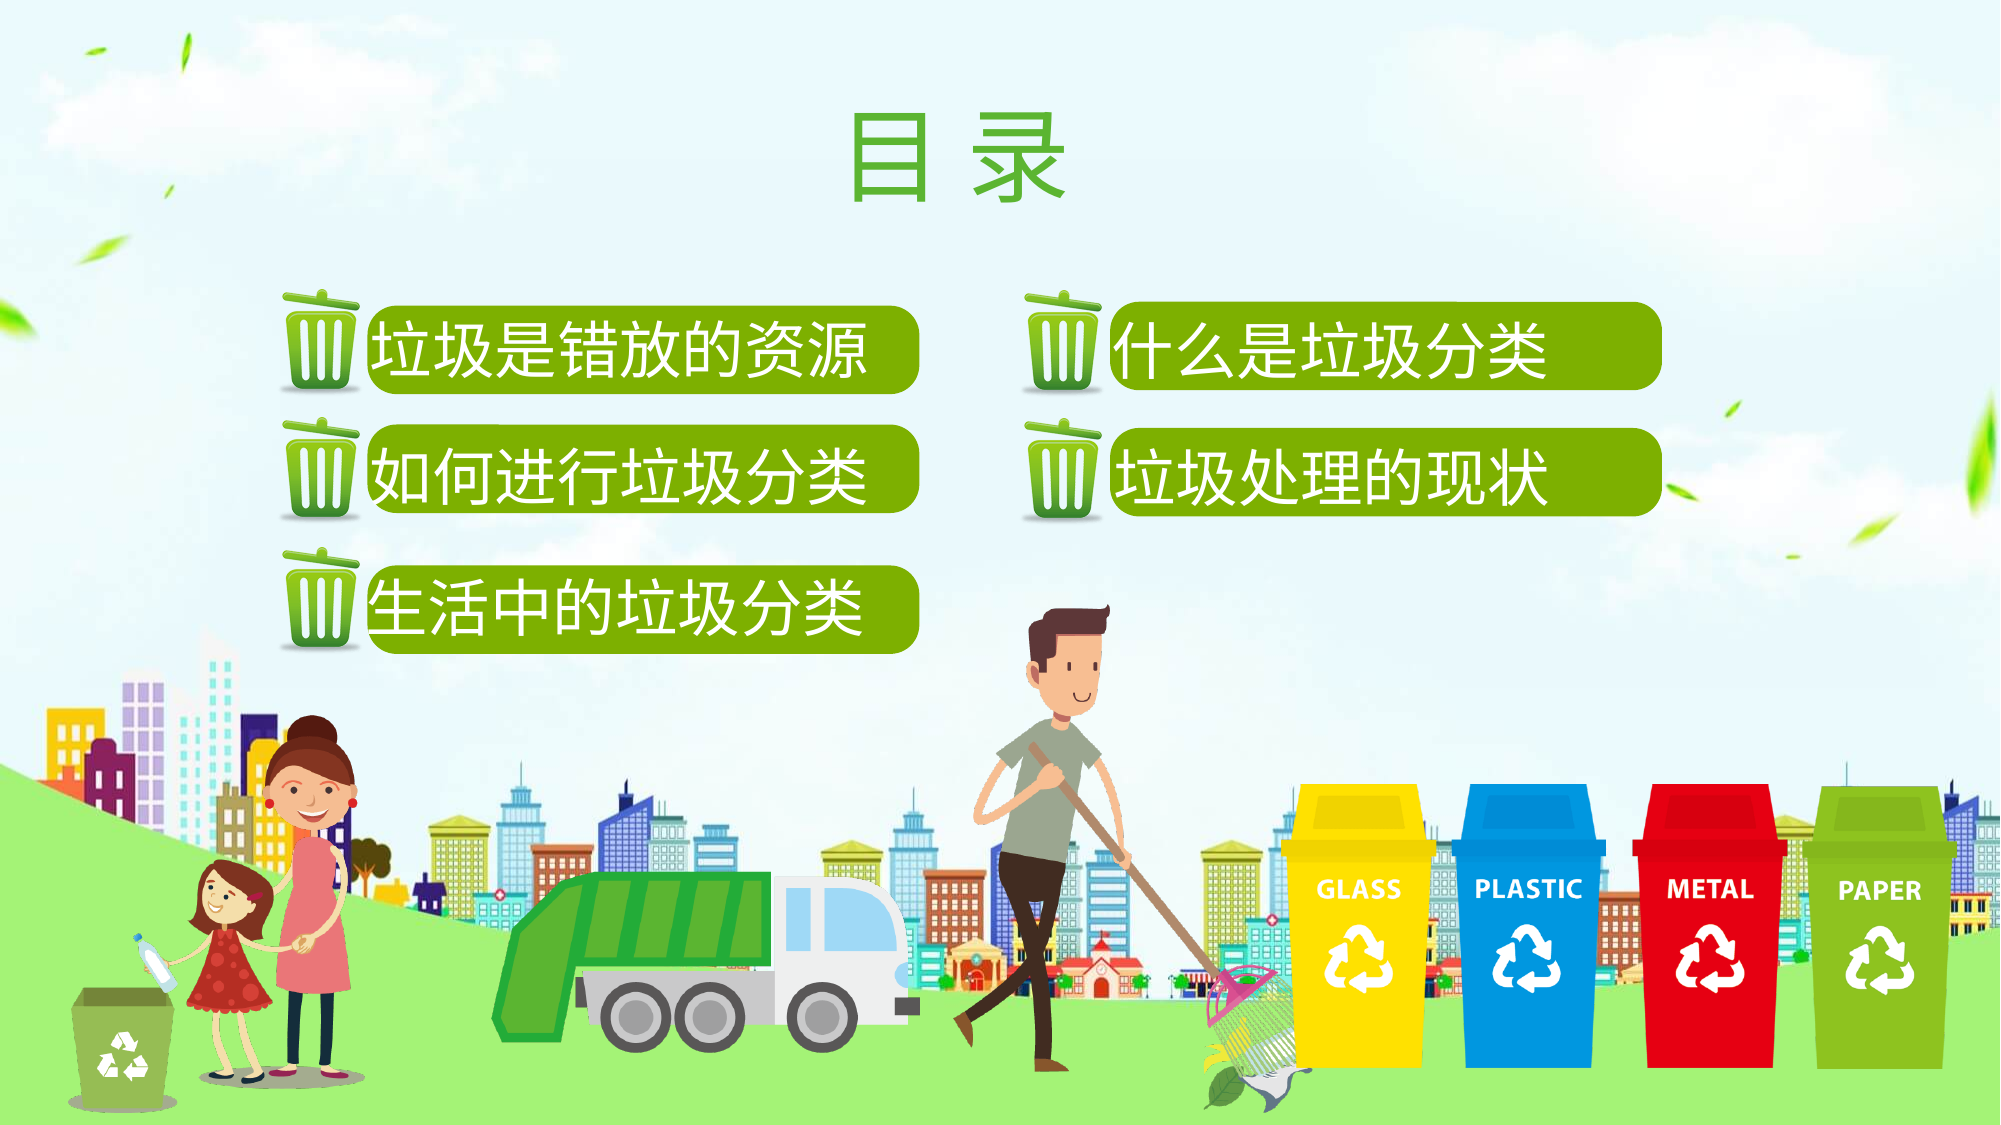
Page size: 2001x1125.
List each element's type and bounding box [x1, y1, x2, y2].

picture [0, 0, 2000, 1125]
text_box [1110, 427, 1662, 523]
text_box [367, 424, 920, 522]
text_box [367, 303, 920, 395]
text_box [367, 561, 920, 654]
text_box [1110, 301, 1662, 396]
